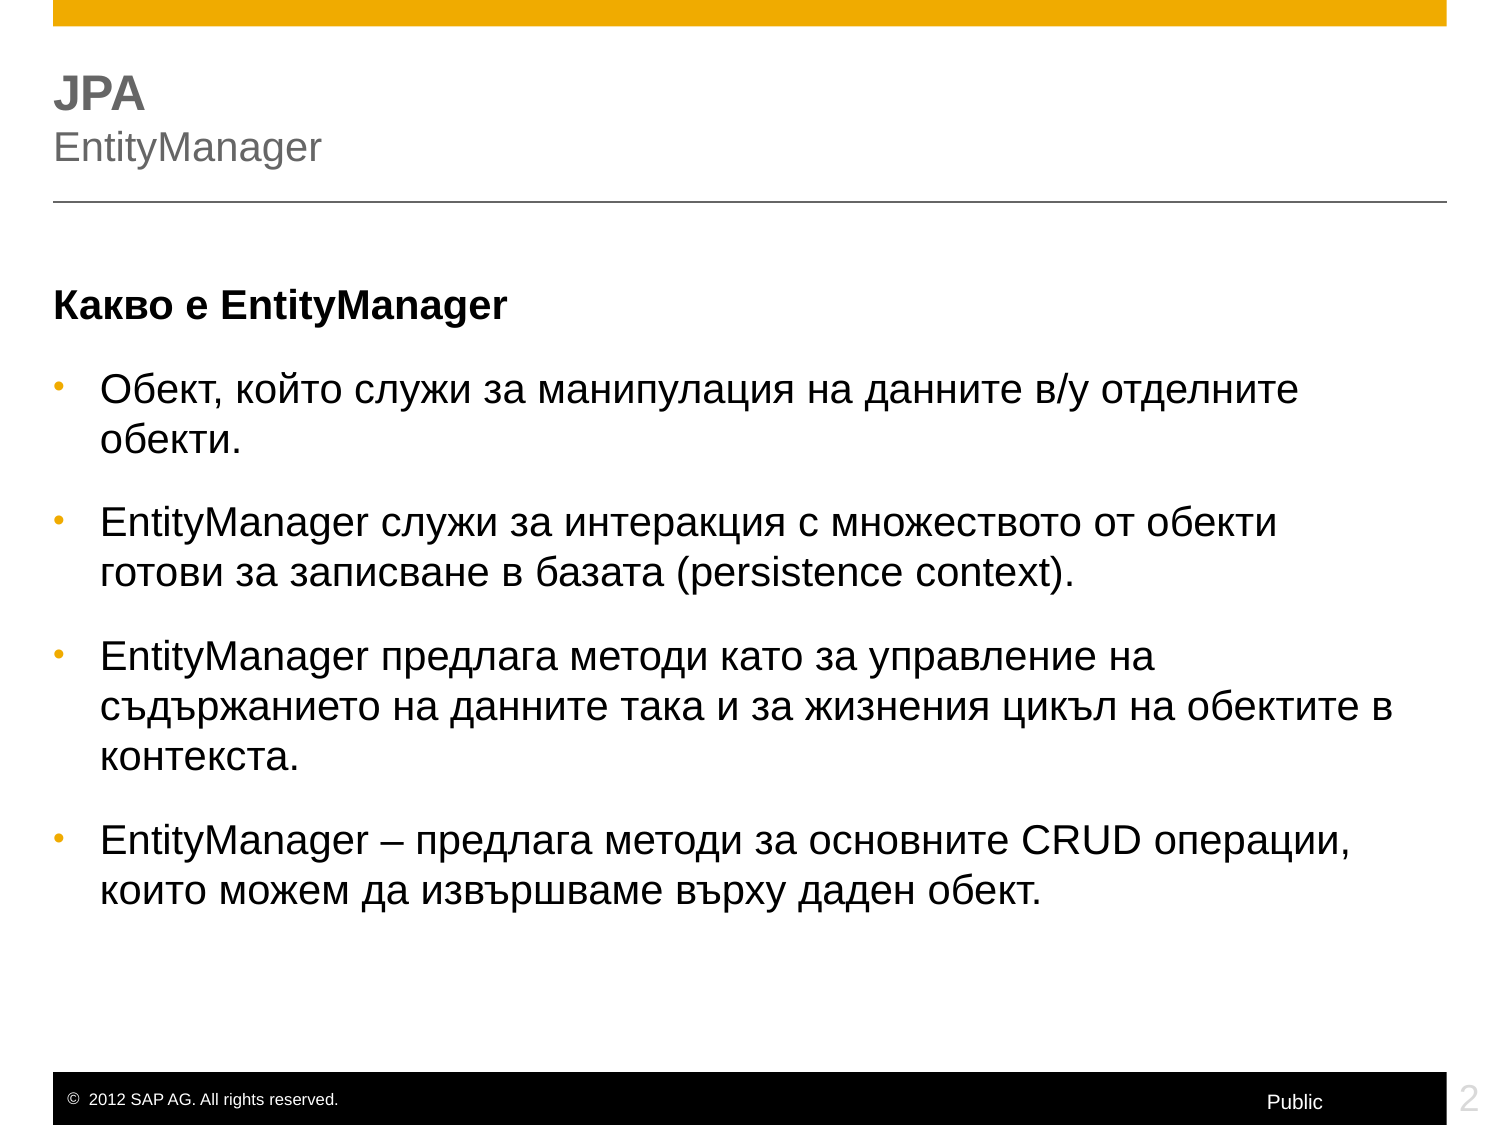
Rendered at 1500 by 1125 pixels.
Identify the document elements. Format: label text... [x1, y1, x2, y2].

title JPA EntityManager [53, 53, 1447, 178]
text_box 2 [1458, 1074, 1500, 1120]
list Какво е EntityManager Обект, който служи за манипулация на данните в/у отделните обекти. EntityManager служи за интеракция с множеството от обекти готови за записване в базата (persistence context). EntityManager предлага методи като за управление на съдържанието на данните така и за жизнения цикъл на обектите в контекста. EntityManager – предлага методи за основните CRUD операции, които можем да извършваме върху даден обект. [53, 277, 1405, 998]
